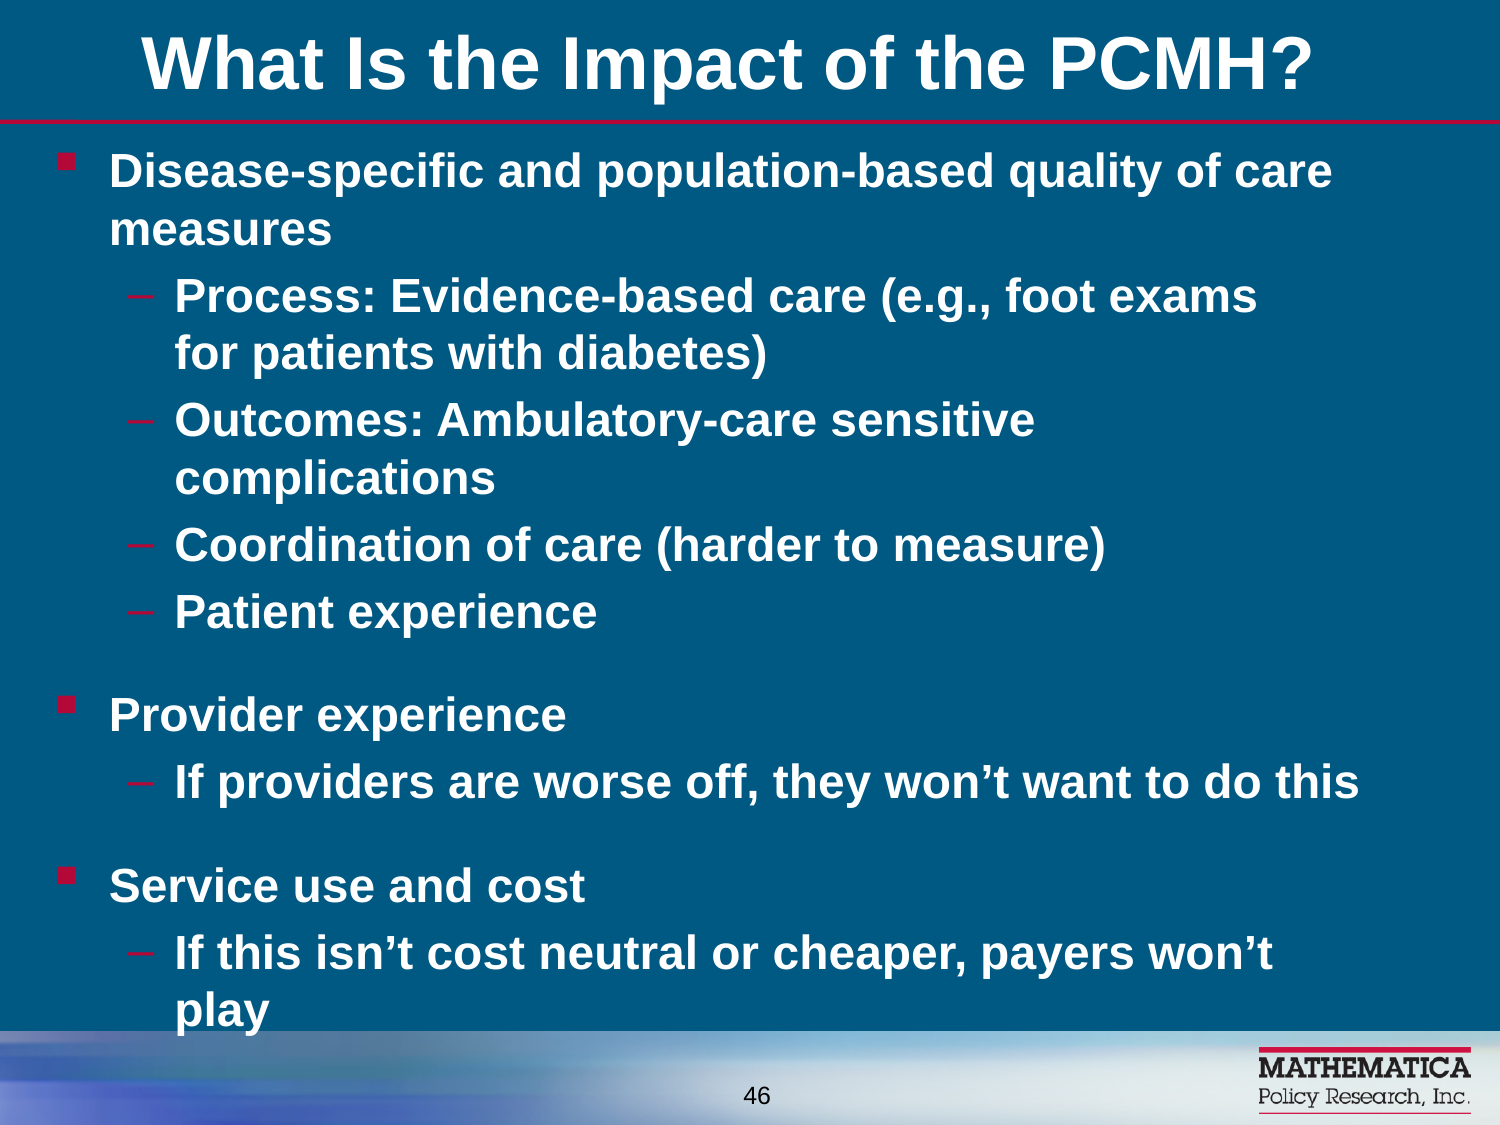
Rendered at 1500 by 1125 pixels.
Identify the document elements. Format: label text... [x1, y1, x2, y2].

picture [447, 868, 470, 902]
picture [534, 773, 570, 797]
picture [393, 773, 407, 797]
picture [325, 877, 346, 902]
picture [429, 944, 451, 969]
picture [519, 603, 541, 627]
picture [1188, 944, 1212, 969]
picture [488, 706, 510, 730]
picture [189, 764, 203, 797]
picture [221, 773, 243, 807]
picture [217, 877, 222, 901]
picture [178, 937, 184, 968]
picture [542, 944, 564, 968]
picture [404, 603, 427, 637]
picture [1324, 773, 1329, 797]
picture [689, 935, 694, 968]
picture [390, 877, 415, 902]
picture [648, 773, 670, 798]
picture [460, 706, 482, 731]
picture [1012, 944, 1036, 969]
picture [228, 877, 250, 902]
picture [1163, 773, 1188, 798]
picture [398, 938, 412, 969]
picture [924, 773, 949, 798]
picture [207, 992, 213, 1025]
picture [958, 962, 964, 976]
picture [111, 869, 138, 902]
picture [145, 706, 158, 730]
picture [744, 944, 758, 968]
picture [260, 706, 282, 731]
picture [295, 773, 319, 797]
picture [143, 877, 165, 902]
picture [1111, 944, 1132, 969]
picture [113, 699, 138, 730]
picture [336, 764, 359, 798]
picture [803, 935, 825, 968]
picture [411, 773, 432, 798]
picture [374, 706, 396, 740]
picture [178, 766, 184, 797]
picture [831, 944, 853, 969]
picture [234, 597, 248, 628]
picture [351, 877, 373, 902]
picture [716, 764, 746, 797]
picture [846, 773, 870, 807]
picture [189, 935, 203, 968]
picture [688, 773, 712, 798]
picture [319, 706, 341, 731]
picture [621, 773, 643, 798]
picture [432, 603, 454, 628]
picture [365, 773, 387, 798]
picture [793, 764, 814, 797]
picture [1235, 773, 1259, 798]
picture [1146, 767, 1160, 798]
picture [984, 766, 990, 778]
picture [178, 596, 204, 627]
picture [278, 944, 299, 969]
picture [324, 773, 330, 797]
picture [643, 944, 657, 968]
picture [288, 706, 302, 730]
picture [293, 603, 314, 627]
picture [1295, 764, 1317, 797]
picture [1219, 944, 1240, 968]
picture [820, 773, 842, 798]
picture [570, 944, 592, 969]
picture [331, 944, 352, 969]
picture [1276, 767, 1290, 798]
picture [714, 944, 738, 969]
picture [547, 603, 569, 628]
picture [1062, 773, 1086, 798]
picture [376, 603, 398, 627]
picture [573, 773, 598, 798]
picture [1149, 944, 1185, 968]
picture [401, 706, 423, 731]
title What Is the Impact of the PCMH? [126, 4, 1341, 116]
picture [267, 773, 291, 798]
picture [479, 773, 492, 797]
picture [430, 706, 443, 730]
picture [1023, 773, 1059, 797]
picture [319, 944, 324, 968]
picture [994, 767, 1008, 798]
picture [1248, 937, 1253, 949]
picture [219, 706, 225, 730]
picture [984, 944, 1007, 978]
picture [264, 603, 286, 628]
picture [775, 944, 797, 969]
picture [419, 877, 441, 901]
picture [0, 1001, 1500, 1125]
picture [388, 937, 394, 949]
picture [237, 935, 258, 968]
picture [857, 944, 882, 969]
picture [913, 944, 935, 969]
picture [255, 877, 277, 902]
picture [231, 697, 254, 731]
picture [491, 603, 513, 628]
picture [489, 877, 511, 902]
picture [485, 944, 507, 969]
picture [296, 877, 318, 902]
picture [1206, 764, 1229, 798]
picture [345, 706, 367, 730]
picture [455, 944, 480, 969]
picture [266, 944, 271, 968]
picture [510, 938, 524, 969]
picture [955, 773, 977, 797]
picture [460, 603, 474, 627]
picture [885, 773, 921, 797]
picture [162, 706, 186, 731]
picture [598, 944, 620, 969]
picture [448, 706, 454, 730]
picture [774, 767, 788, 798]
picture [573, 603, 595, 628]
picture [942, 944, 955, 968]
picture [543, 706, 565, 731]
picture [660, 944, 684, 969]
picture [450, 773, 474, 798]
picture [190, 706, 214, 730]
picture [1090, 773, 1112, 797]
picture [516, 706, 538, 731]
picture [604, 773, 617, 797]
picture [886, 944, 908, 978]
picture [516, 877, 540, 902]
picture [750, 791, 756, 805]
picture [479, 603, 485, 627]
picture [1258, 938, 1272, 969]
picture [1336, 773, 1357, 798]
picture [218, 938, 232, 969]
picture [625, 938, 638, 969]
picture [250, 773, 263, 797]
picture [1038, 944, 1061, 978]
picture [350, 603, 372, 628]
picture [219, 1001, 243, 1026]
picture [359, 944, 381, 968]
picture [208, 603, 232, 628]
picture [1065, 944, 1087, 969]
picture [319, 597, 333, 628]
picture [1093, 944, 1107, 968]
list Disease-specific and population-based quality of care measures Process: Evidence-based care (e.g., foot exams for patients with diabetes) Outcomes: Ambulatory-care sensitive complications Coordination of care (harder to measure) Patient experience Provider experience If providers are worse off, they won’t want to do this Service use and cost If this isn’t cost neutral or cheaper, payers won’t play [37, 132, 1387, 596]
picture [546, 877, 567, 902]
picture [171, 877, 211, 901]
picture [1117, 767, 1130, 798]
text_box 46 [713, 1065, 787, 1125]
picture [496, 773, 518, 798]
picture [253, 603, 258, 627]
picture [570, 871, 584, 902]
